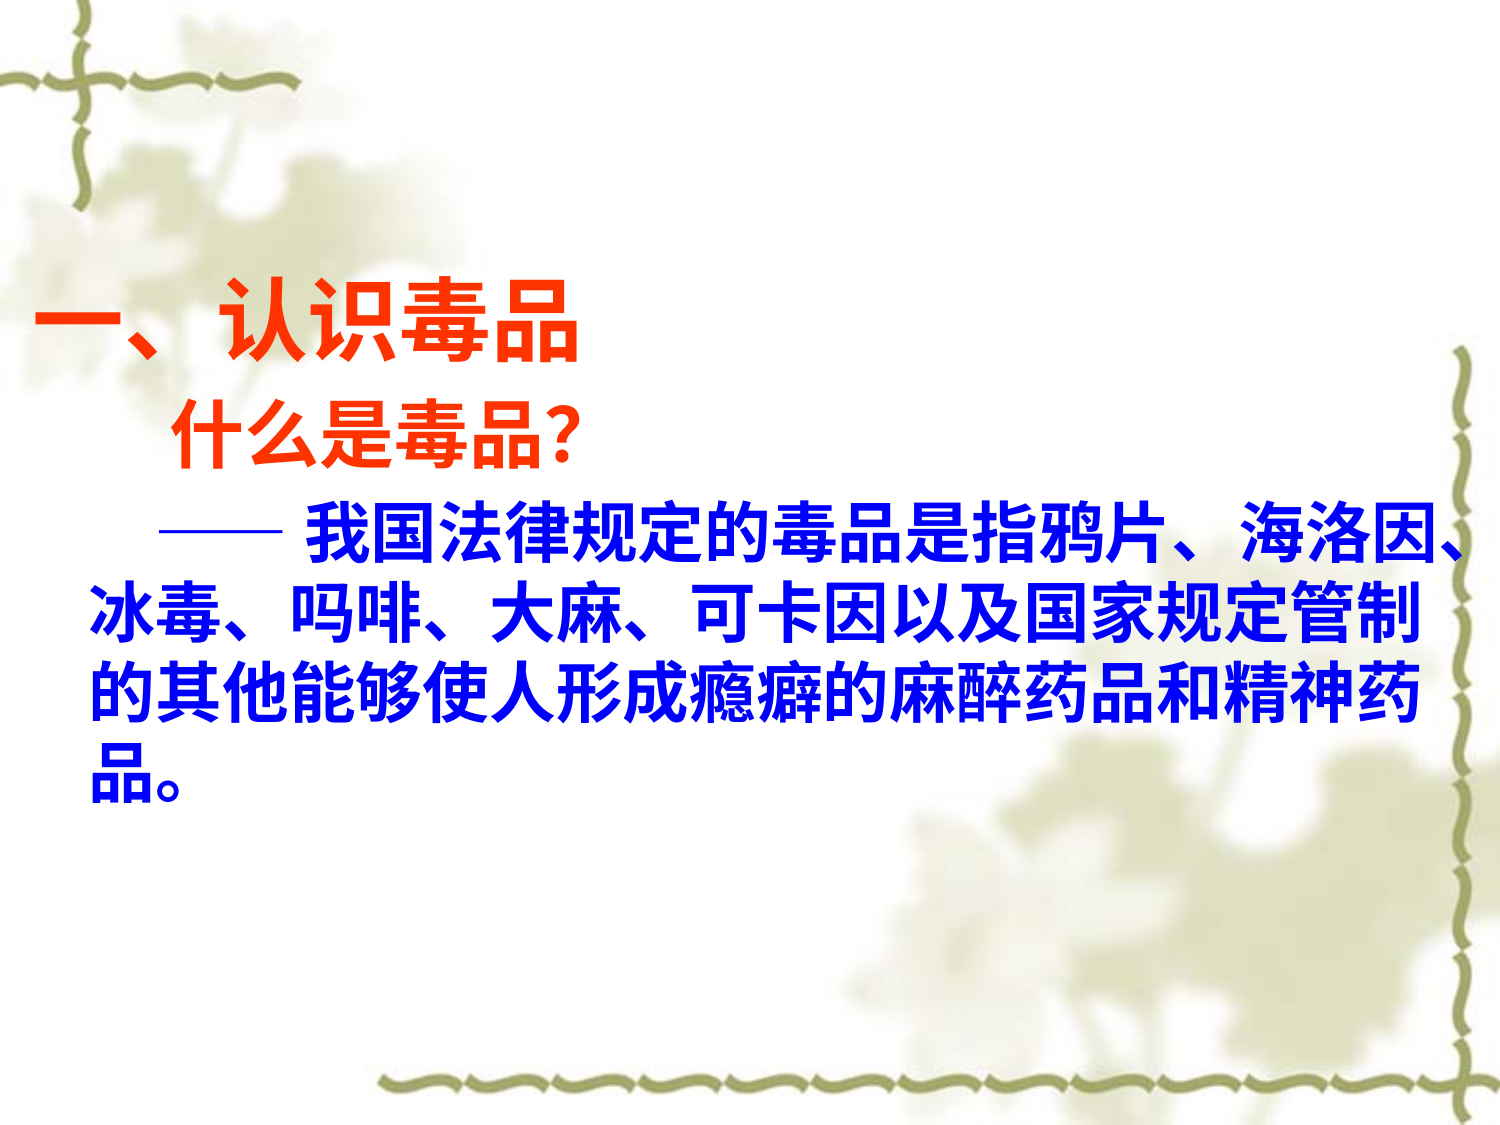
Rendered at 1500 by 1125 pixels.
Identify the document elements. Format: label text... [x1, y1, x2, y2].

list 一、认识毒品 什么是毒品？ ——我国法律规定的毒品是指鸦片、海洛因、冰毒、吗啡、大麻、可卡因以及国家规定管制的其他能够使人形成瘾癖的麻醉药品和精神药品。 [17, 255, 1500, 953]
picture [0, 0, 1500, 1125]
